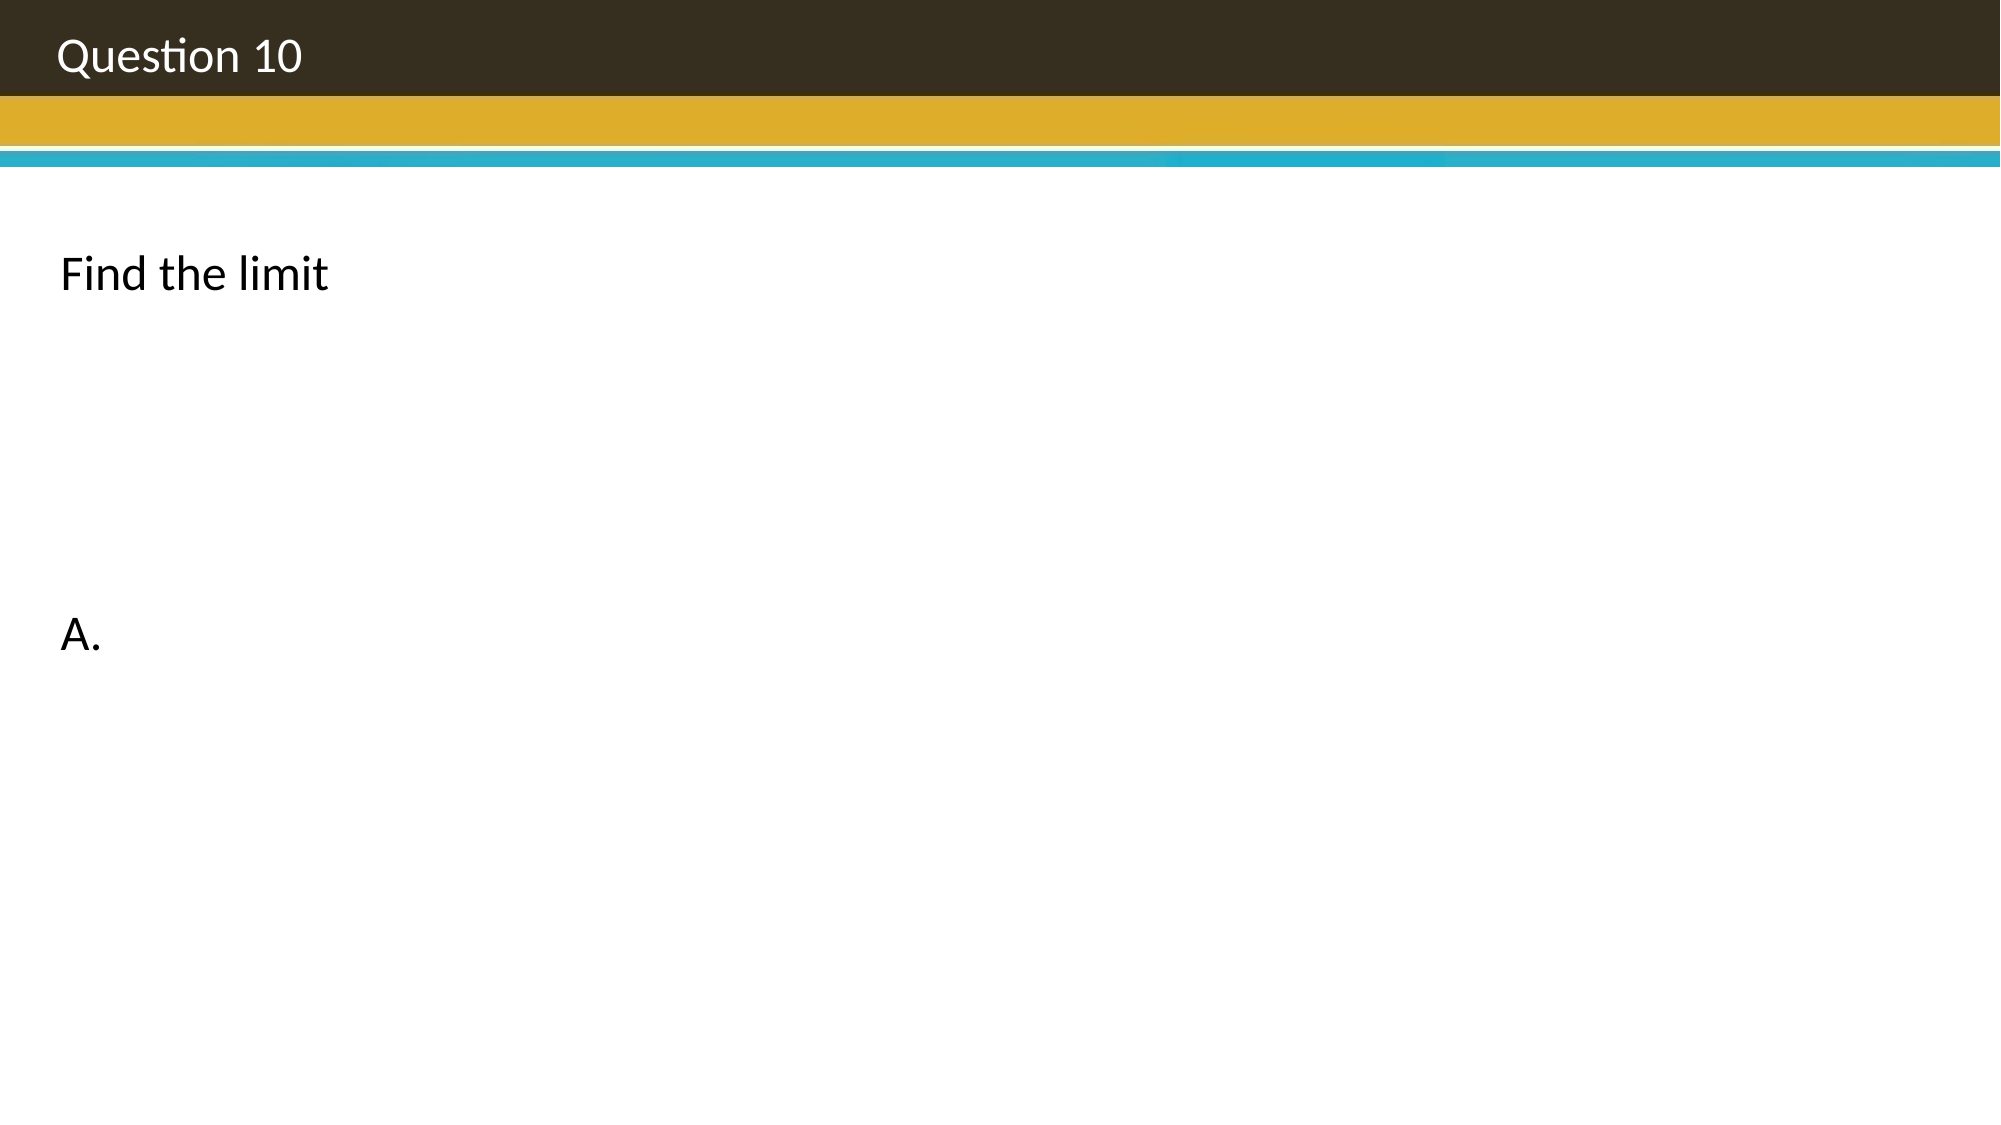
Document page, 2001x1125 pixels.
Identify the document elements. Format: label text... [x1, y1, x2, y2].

picture [0, 0, 2000, 167]
text_box Question 10 [41, 14, 318, 90]
